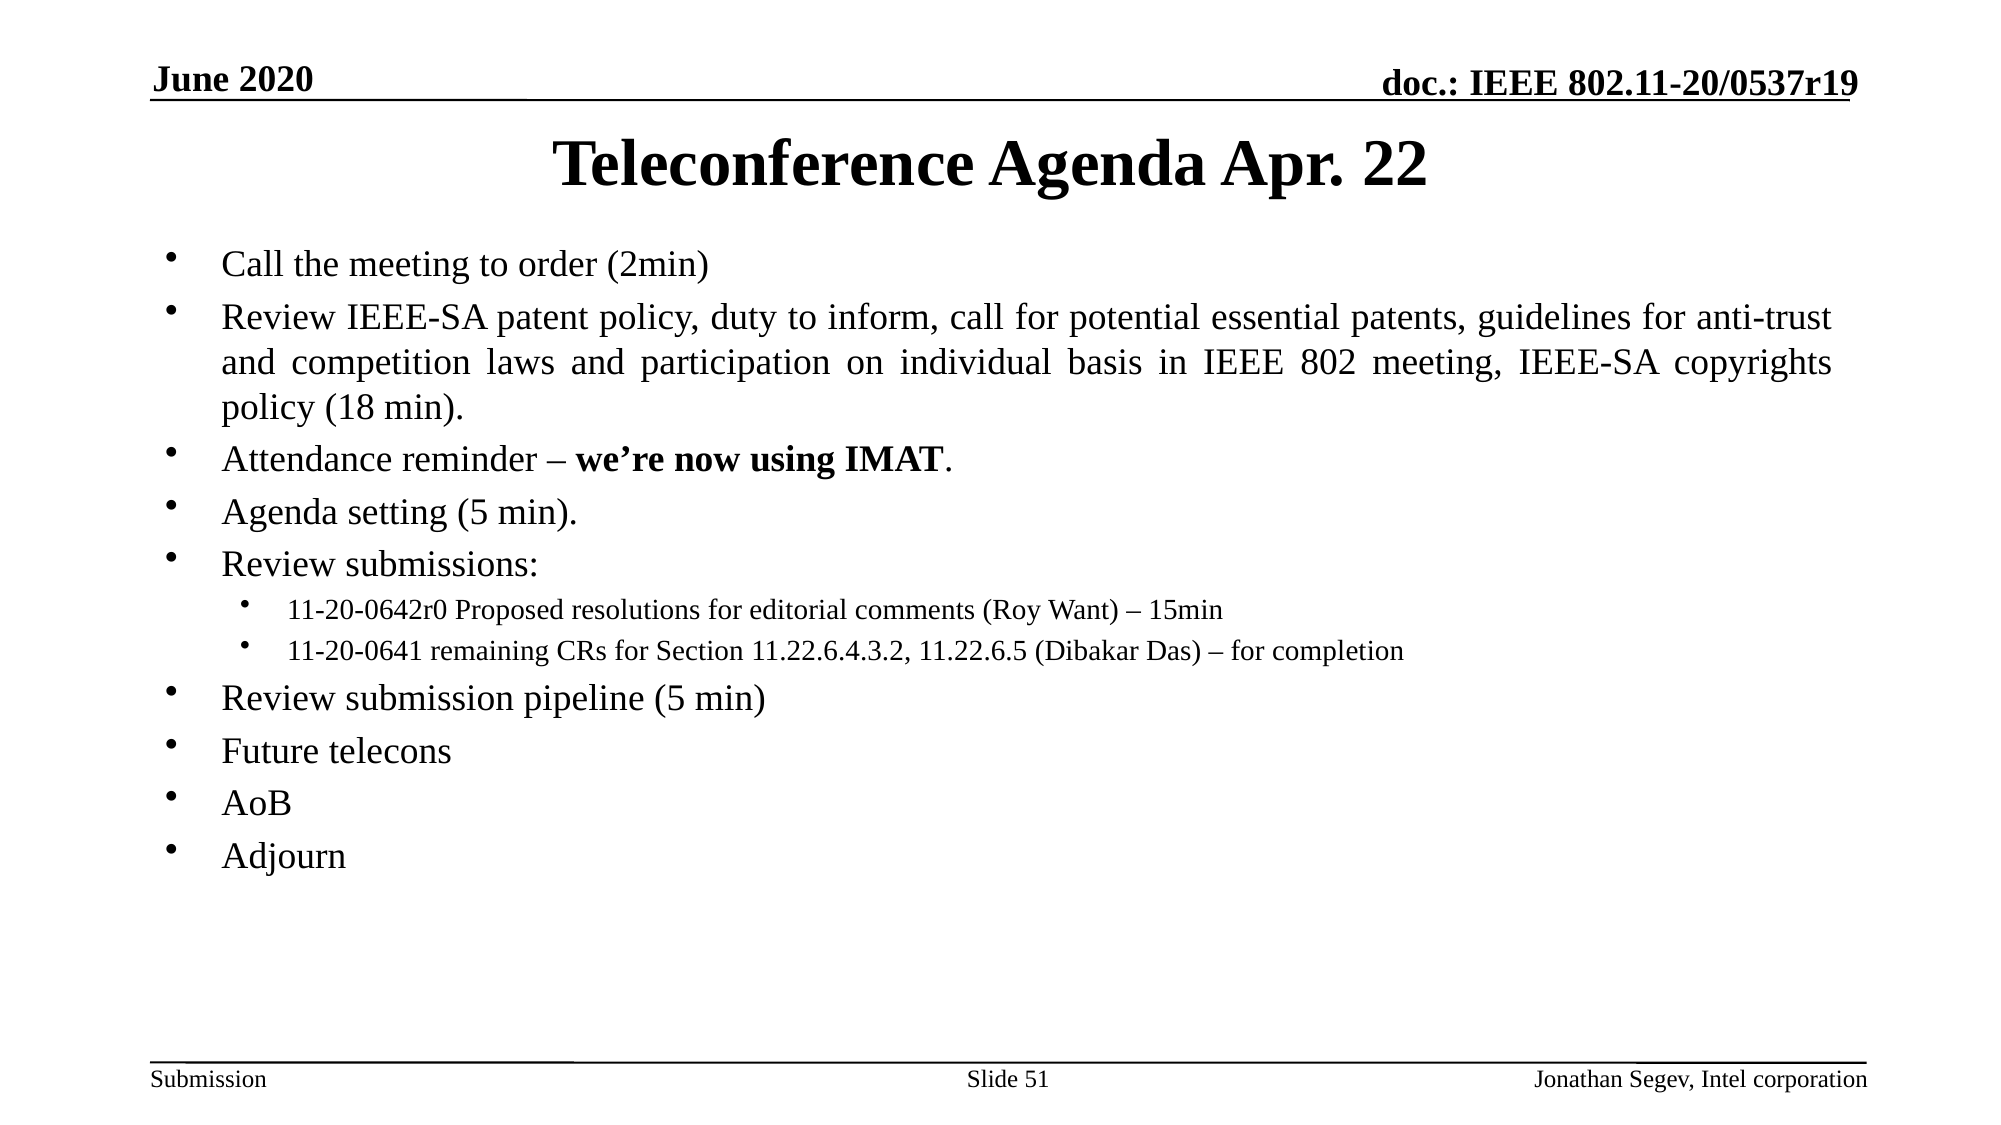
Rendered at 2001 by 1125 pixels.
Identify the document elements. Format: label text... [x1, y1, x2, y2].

list Call the meeting to order (2min) Review IEEE-SA patent policy, duty to inform, call for potential essential patents, guidelines for anti-trust and competition laws and participation on individual basis in IEEE 802 meeting, IEEE-SA copyrights policy (18 min). Attendance reminder – we’re now using IMAT. Agenda setting (5 min). Review submissions: 11-20-0642r0 Proposed resolutions for editorial comments (Roy Want) – 15min 11-20-0641 remaining CRs for Section 11.22.6.4.3.2, 11.22.6.5 (Dibakar Das) – for completion Review submission pipeline (5 min) Future telecons AoB Adjourn [149, 231, 1850, 1000]
footer Jonathan Segev, Intel corporation [1171, 1061, 1869, 1093]
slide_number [152, 54, 563, 100]
title Teleconference Agenda Apr. 22 [149, 112, 1850, 205]
slide_number Slide 51 [950, 1061, 1067, 1123]
